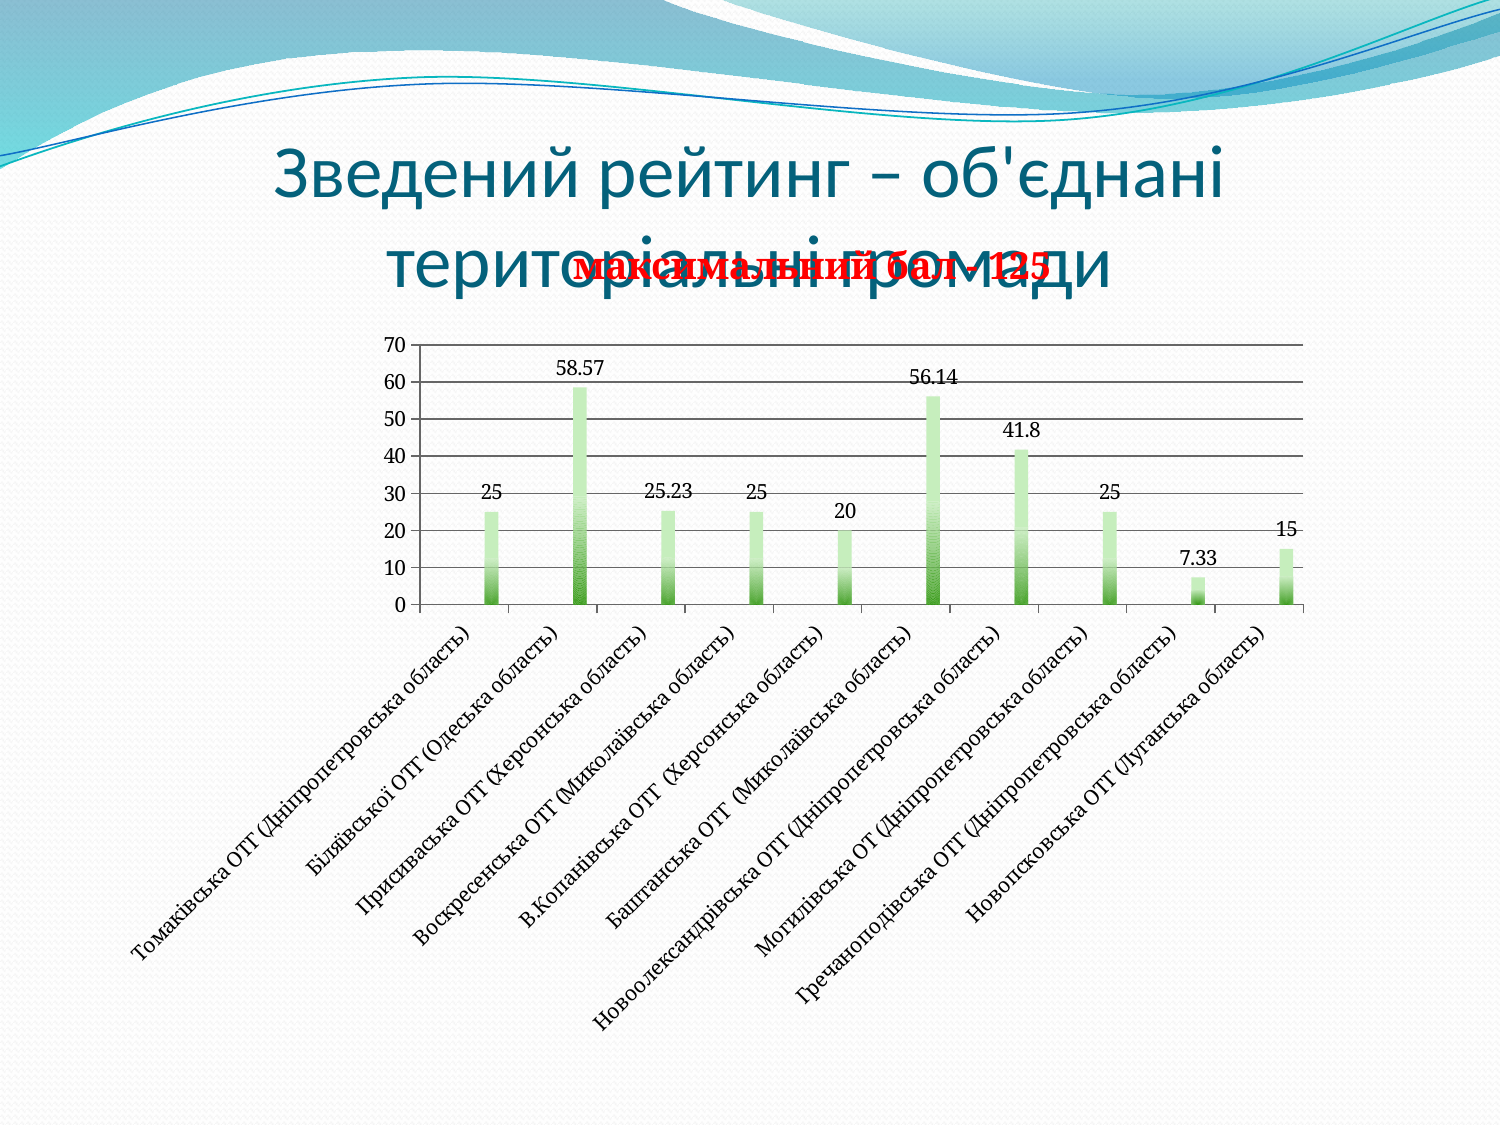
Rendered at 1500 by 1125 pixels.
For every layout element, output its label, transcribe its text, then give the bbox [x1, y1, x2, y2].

text_box максимальний бал - 125 [558, 234, 1066, 295]
title Зведений рейтинг – об'єднані територіальні громади [75, 115, 1425, 303]
chart [105, 316, 1337, 1052]
